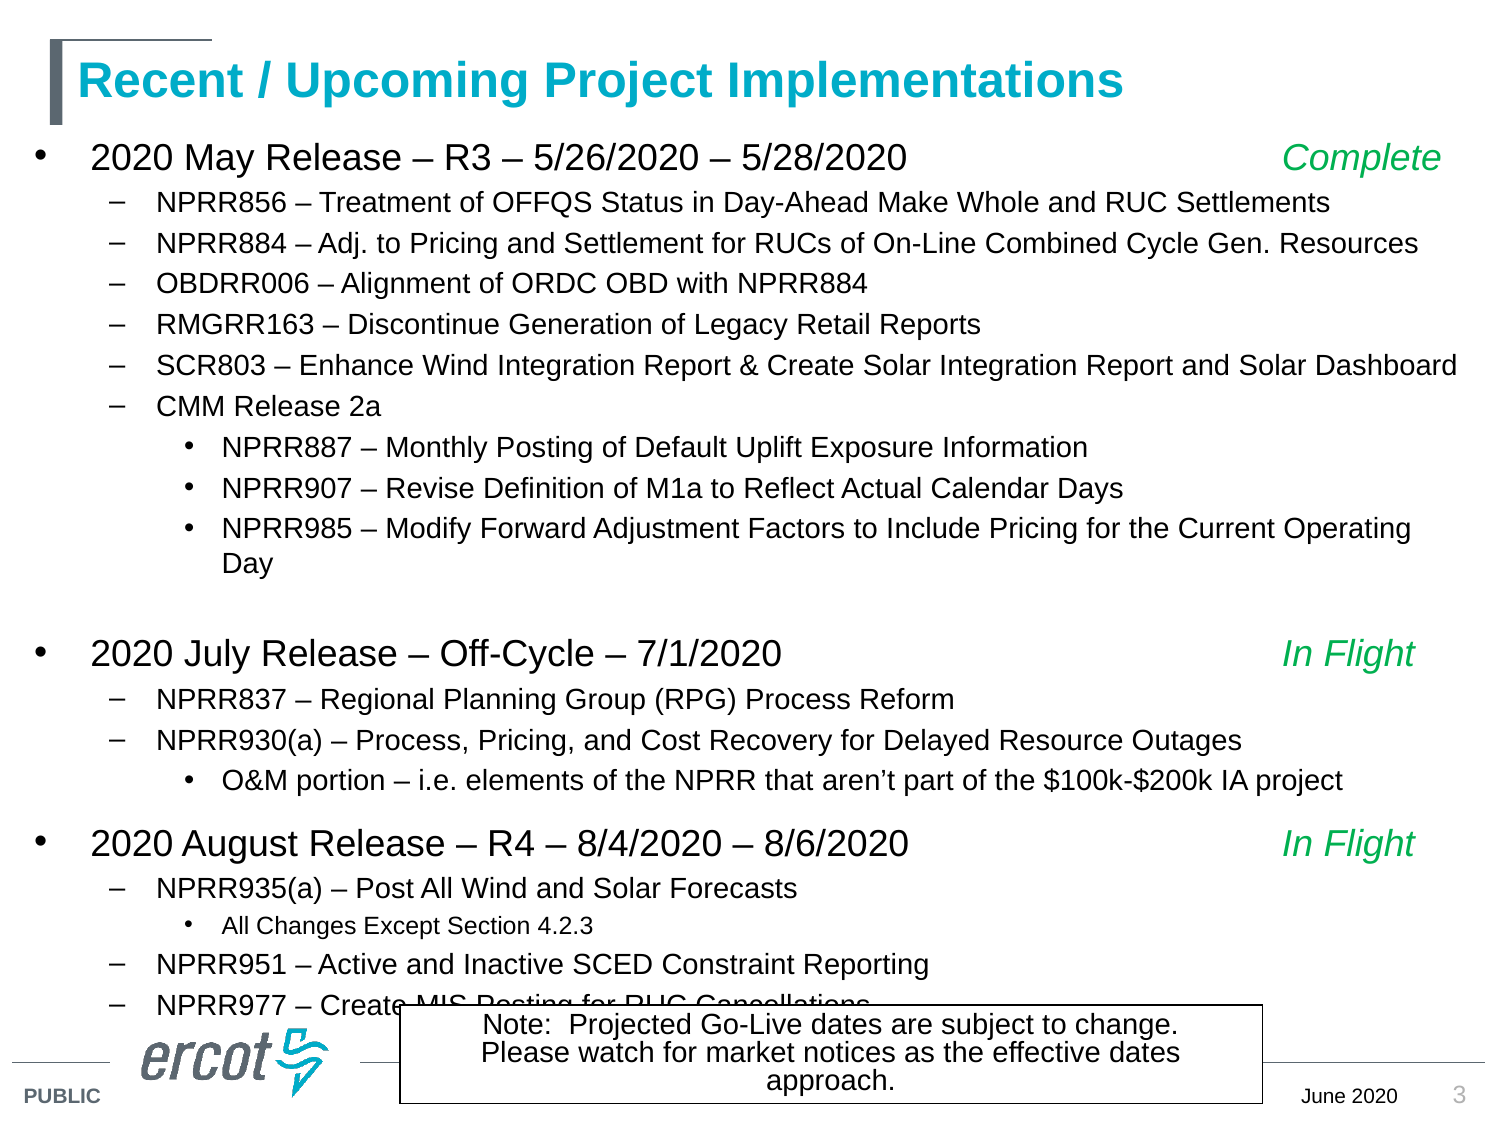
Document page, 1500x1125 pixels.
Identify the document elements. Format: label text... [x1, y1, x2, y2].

picture [137, 1024, 332, 1100]
text_box Note: Projected Go-Live dates are subject to change. Please watch for market notices as the effective dates approach. [399, 1004, 1263, 1104]
slide_number 3 [1437, 1076, 1475, 1112]
list 2020 May Release – R3 – 5/26/2020 – 5/28/2020 Complete NPRR856 – Treatment of OFFQS Status in Day-Ahead Make Whole and RUC Settlements NPRR884 – Adj. to Pricing and Settlement for RUCs of On-Line Combined Cycle Gen. Resources OBDRR006 – Alignment of ORDC OBD with NPRR884 RMGRR163 – Discontinue Generation of Legacy Retail Reports SCR803 – Enhance Wind Integration Report & Create Solar Integration Report and Solar Dashboard CMM Release 2a NPRR887 – Monthly Posting of Default Uplift Exposure Information NPRR907 – Revise Definition of M1a to Reflect Actual Calendar Days NPRR985 – Modify Forward Adjustment Factors to Include Pricing for the Current Operating Day 2020 July Release – Off-Cycle – 7/1/2020 In Flight NPRR837 – Regional Planning Group (RPG) Process Reform NPRR930(a) – Process, Pricing, and Cost Recovery for Delayed Resource Outages O&M portion – i.e. elements of the NPRR that aren’t part of the $100k-$200k IA project 2020 August Release – R4 – 8/4/2020 – 8/6/2020 In Flight NPRR935(a) – Post All Wind and Solar Forecasts All Changes Except Section 4.2.3 NPRR951 – Active and Inactive SCED Constraint Reporting NPRR977 – Create MIS Posting for RUC Cancellations [19, 125, 1488, 988]
title Recent / Upcoming Project Implementations [62, 39, 1200, 125]
